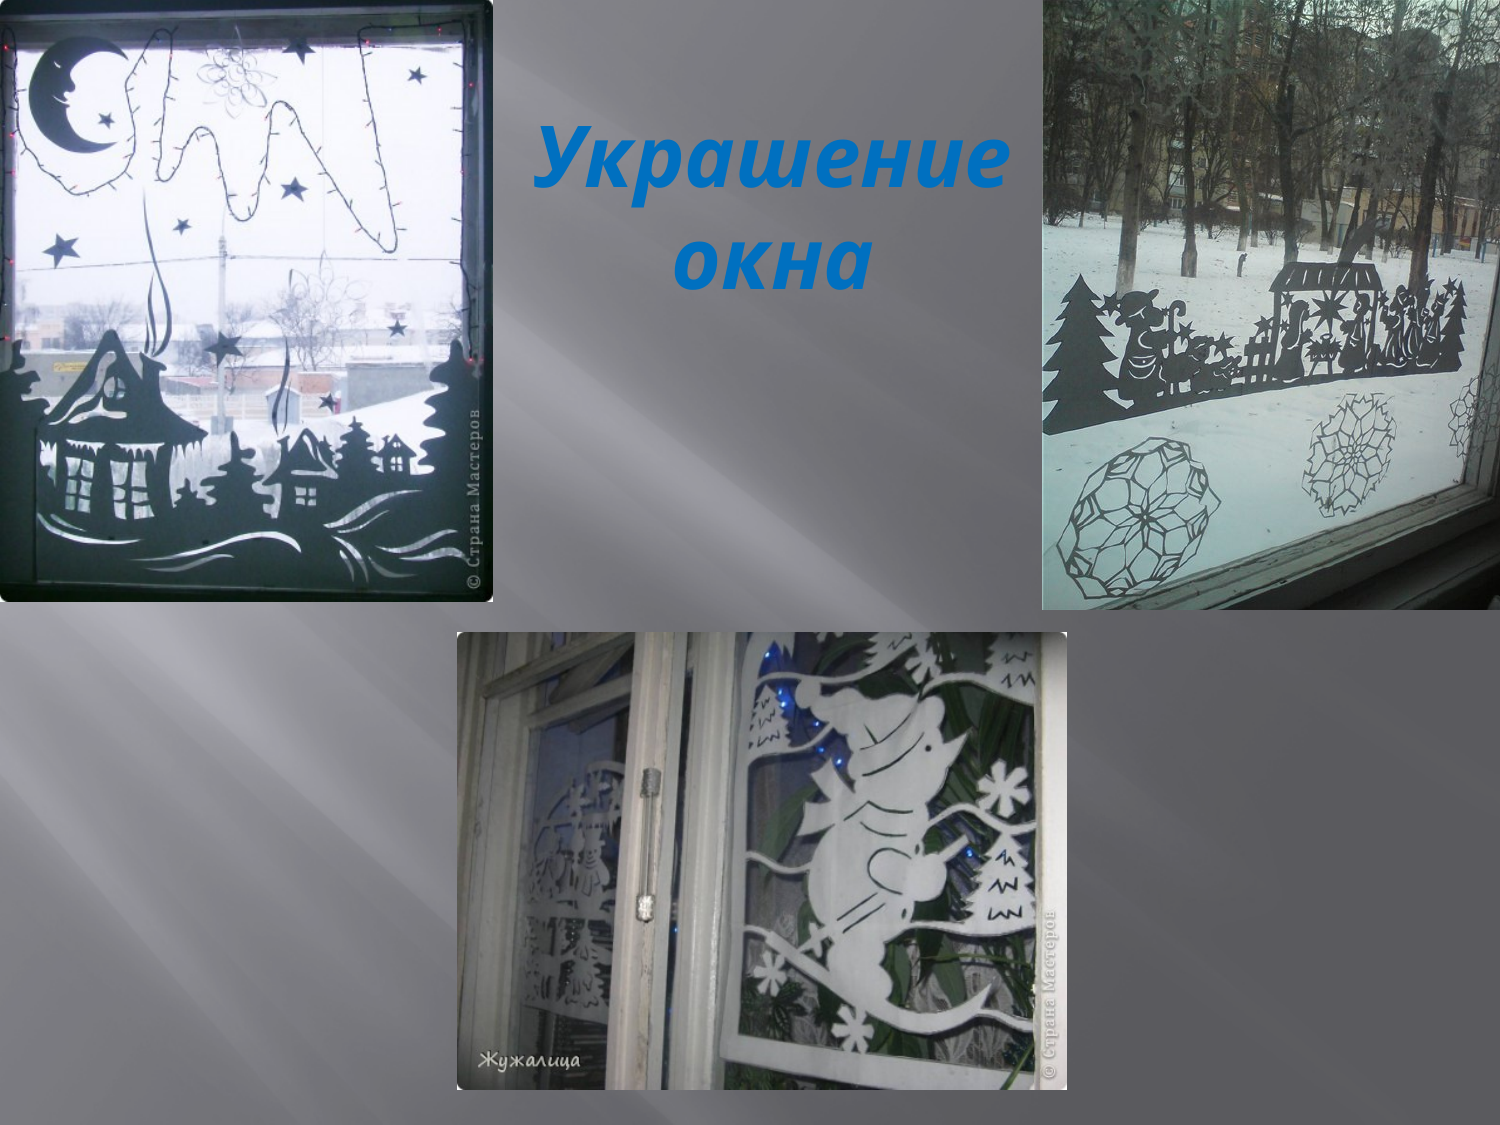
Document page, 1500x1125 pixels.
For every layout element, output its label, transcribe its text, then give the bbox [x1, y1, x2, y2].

title Украшение окна [535, 45, 1042, 364]
picture [0, 0, 493, 602]
picture [1042, 0, 1500, 610]
picture [456, 632, 1067, 1091]
